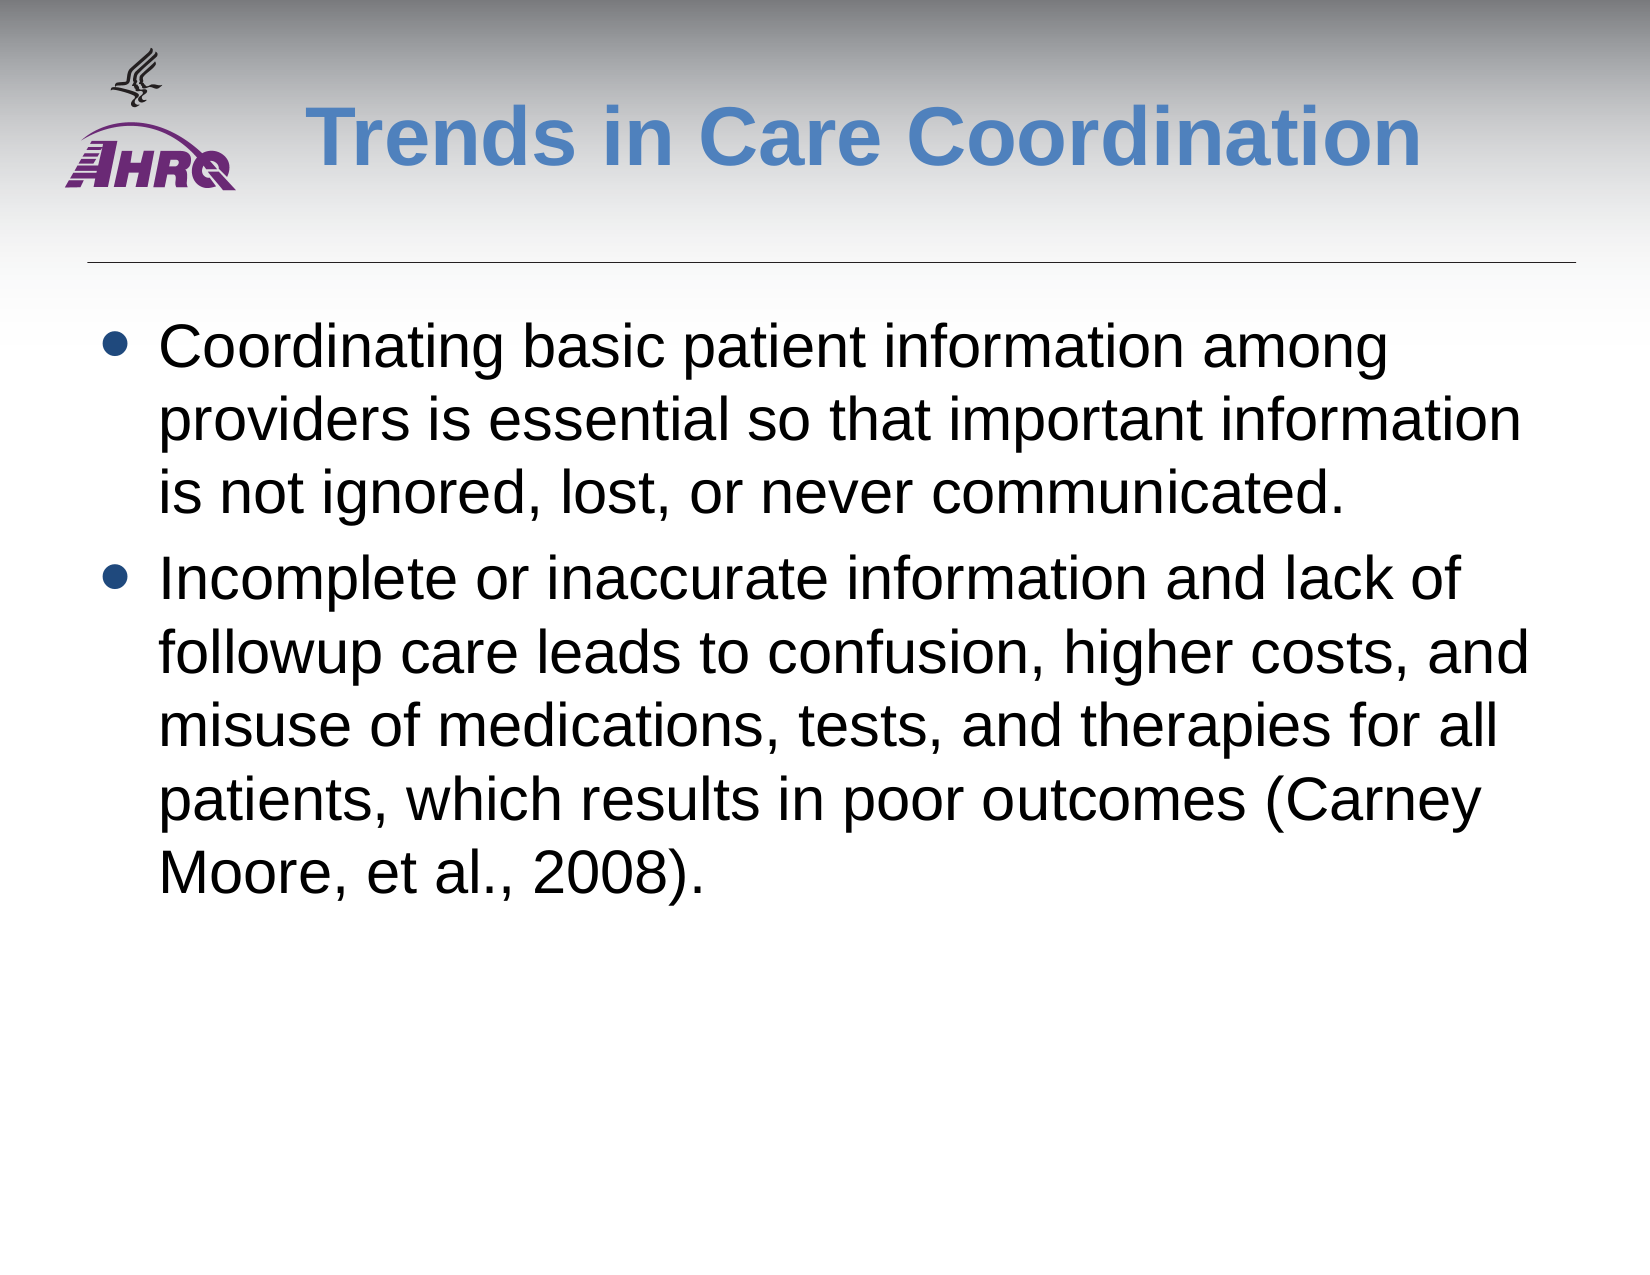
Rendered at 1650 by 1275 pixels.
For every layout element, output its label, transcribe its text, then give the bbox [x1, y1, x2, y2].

title Trends in Care Coordination [288, 51, 1568, 213]
list Coordinating basic patient information among providers is essential so that important information is not ignored, lost, or never communicated. Incomplete or inaccurate information and lack of followup care leads to confusion, higher costs, and misuse of medications, tests, and therapies for all patients, which results in poor outcomes (Carney Moore, et al., 2008). [82, 297, 1568, 988]
picture [0, 0, 1650, 1275]
